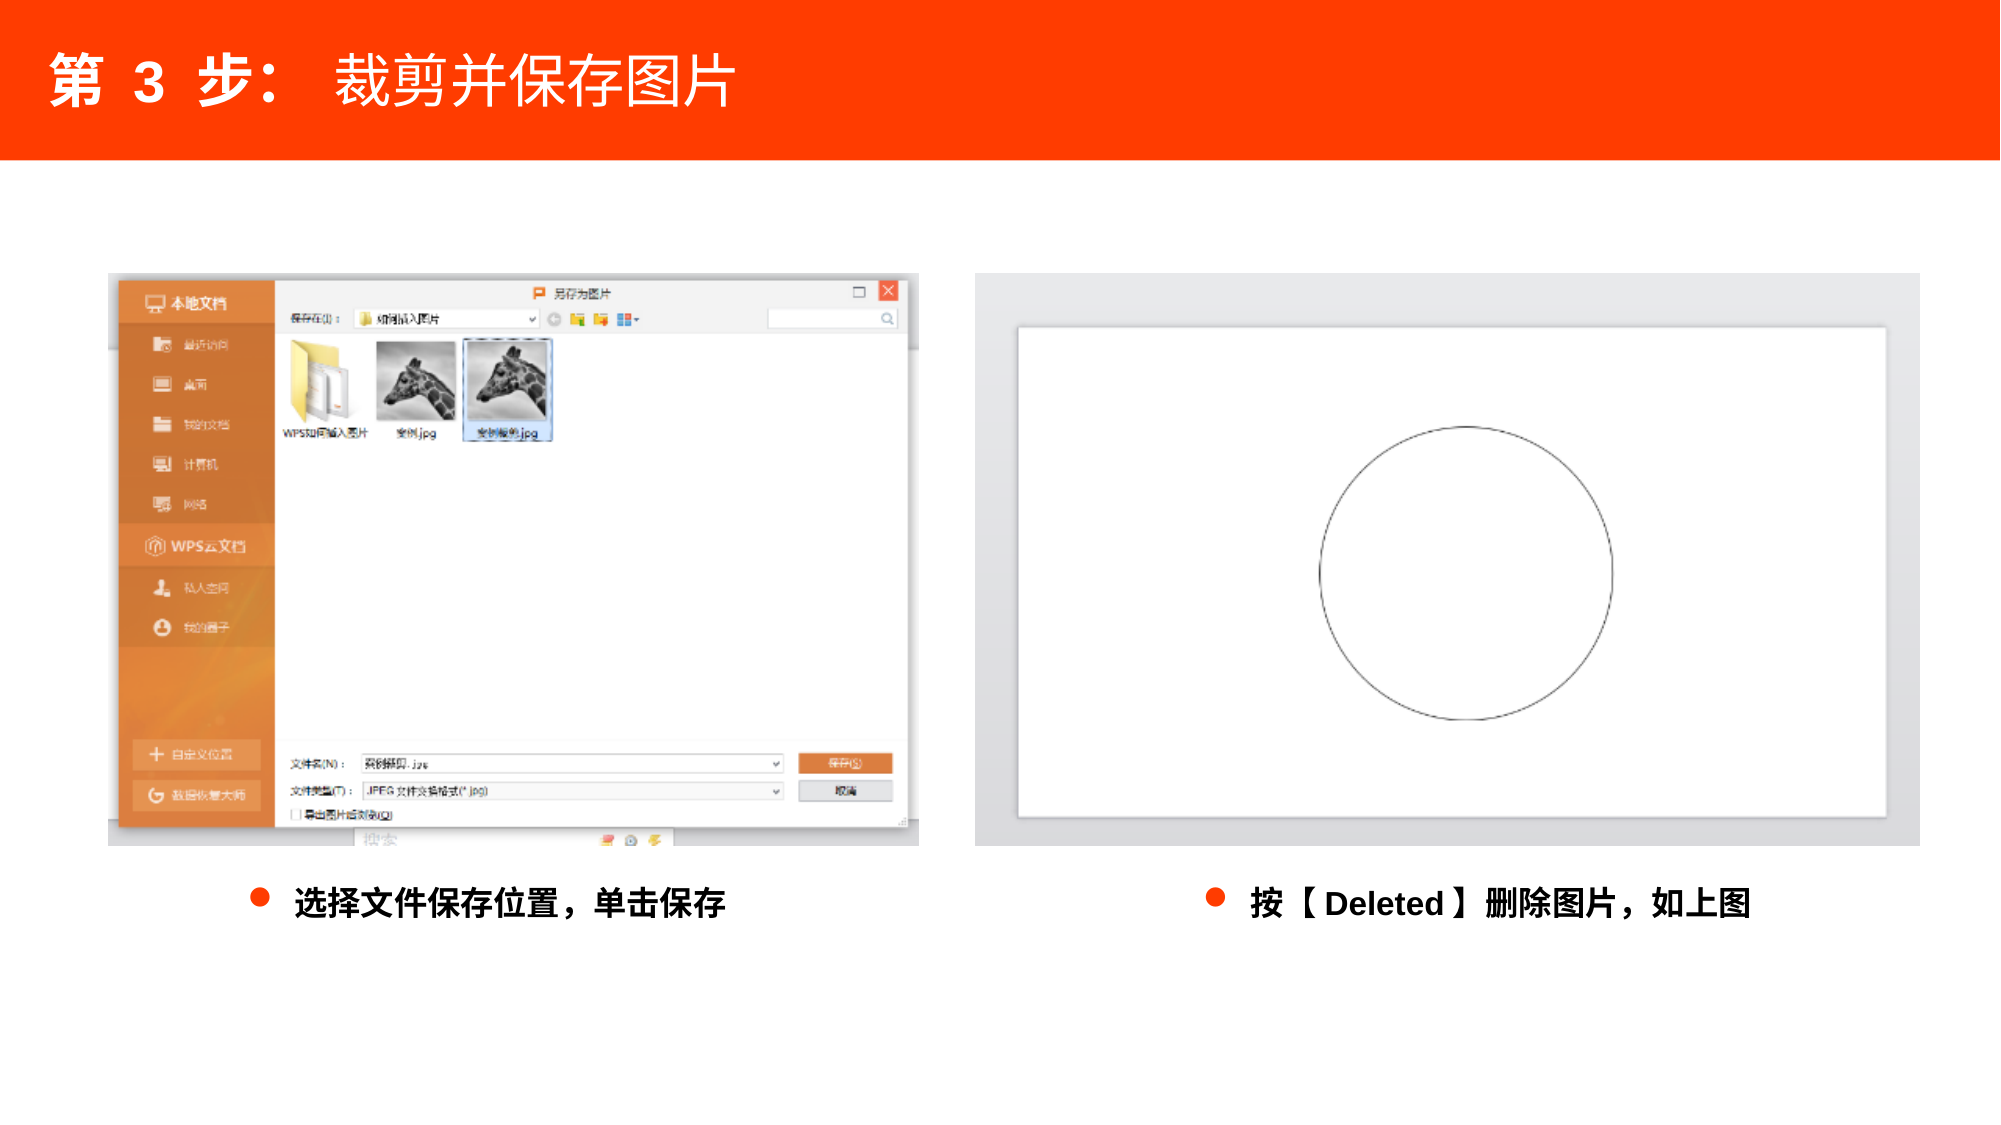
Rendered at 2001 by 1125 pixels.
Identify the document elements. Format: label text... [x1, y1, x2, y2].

text_box 第 3 步： [33, 36, 318, 122]
text_box 选择文件保存位置，单击保存 [232, 874, 742, 930]
text_box 裁剪并保存图片 [318, 36, 757, 122]
text_box [0, 0, 2000, 161]
picture [108, 273, 919, 846]
text_box 按【Deleted】删除图片，如上图 [1188, 874, 1767, 930]
picture [974, 273, 1920, 846]
